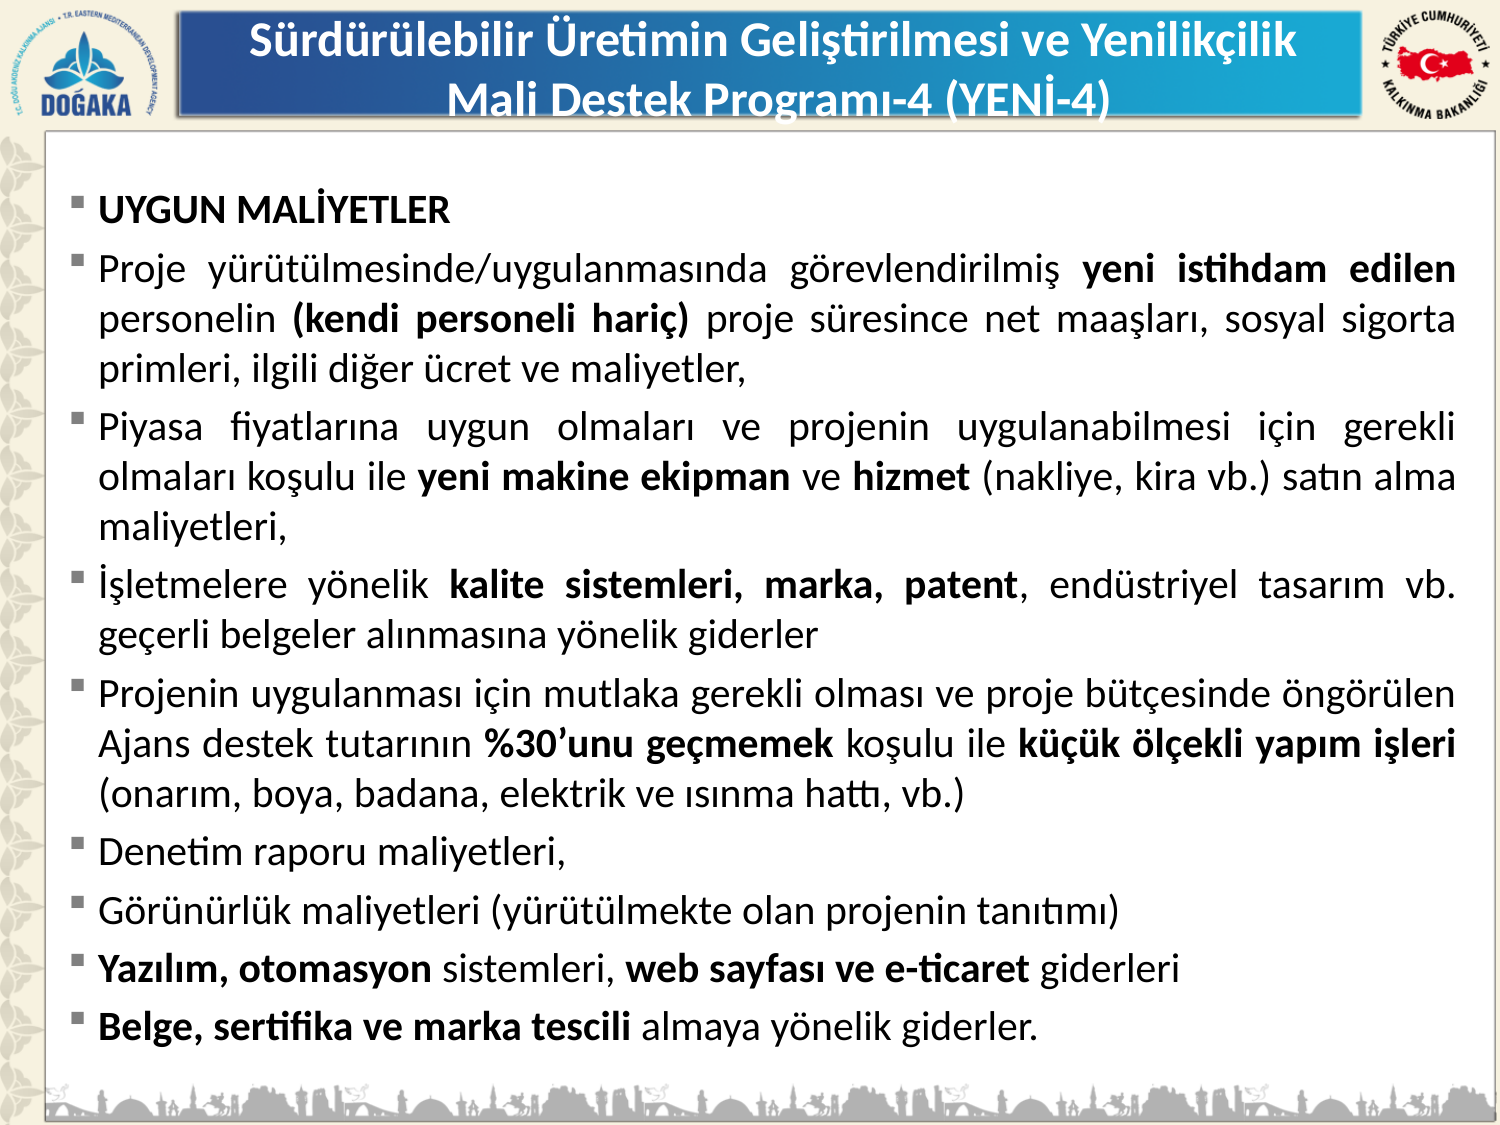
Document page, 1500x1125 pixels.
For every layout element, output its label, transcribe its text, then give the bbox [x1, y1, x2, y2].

list UYGUN MALİYETLER Proje yürütülmesinde/uygulanmasında görevlendirilmiş yeni istihdam edilen personelin (kendi personeli hariç) proje süresince net maaşları, sosyal sigorta primleri, ilgili diğer ücret ve maliyetler, Piyasa fiyatlarına uygun olmaları ve projenin uygulanabilmesi için gerekli olmaları koşulu ile yeni makine ekipman ve hizmet (nakliye, kira vb.) satın alma maliyetleri, İşletmelere yönelik kalite sistemleri, marka, patent, endüstriyel tasarım vb. geçerli belgeler alınmasına yönelik giderler Projenin uygulanması için mutlaka gerekli olması ve proje bütçesinde öngörülen Ajans destek tutarının %30’unu geçmemek koşulu ile küçük ölçekli yapım işleri (onarım, boya, badana, elektrik ve ısınma hattı, vb.) Denetim raporu maliyetleri, Görünürlük maliyetleri (yürütülmekte olan projenin tanıtımı) Yazılım, otomasyon sistemleri, web sayfası ve e-ticaret giderleri Belge, sertifika ve marka tescili almaya yönelik giderler. [53, 137, 1472, 1094]
text_box Sürdürülebilir Üretimin Geliştirilmesi ve Yenilikçilik Mali Destek Programı-4 (YENİ-4) [147, 0, 1412, 137]
picture [0, 0, 1500, 1125]
